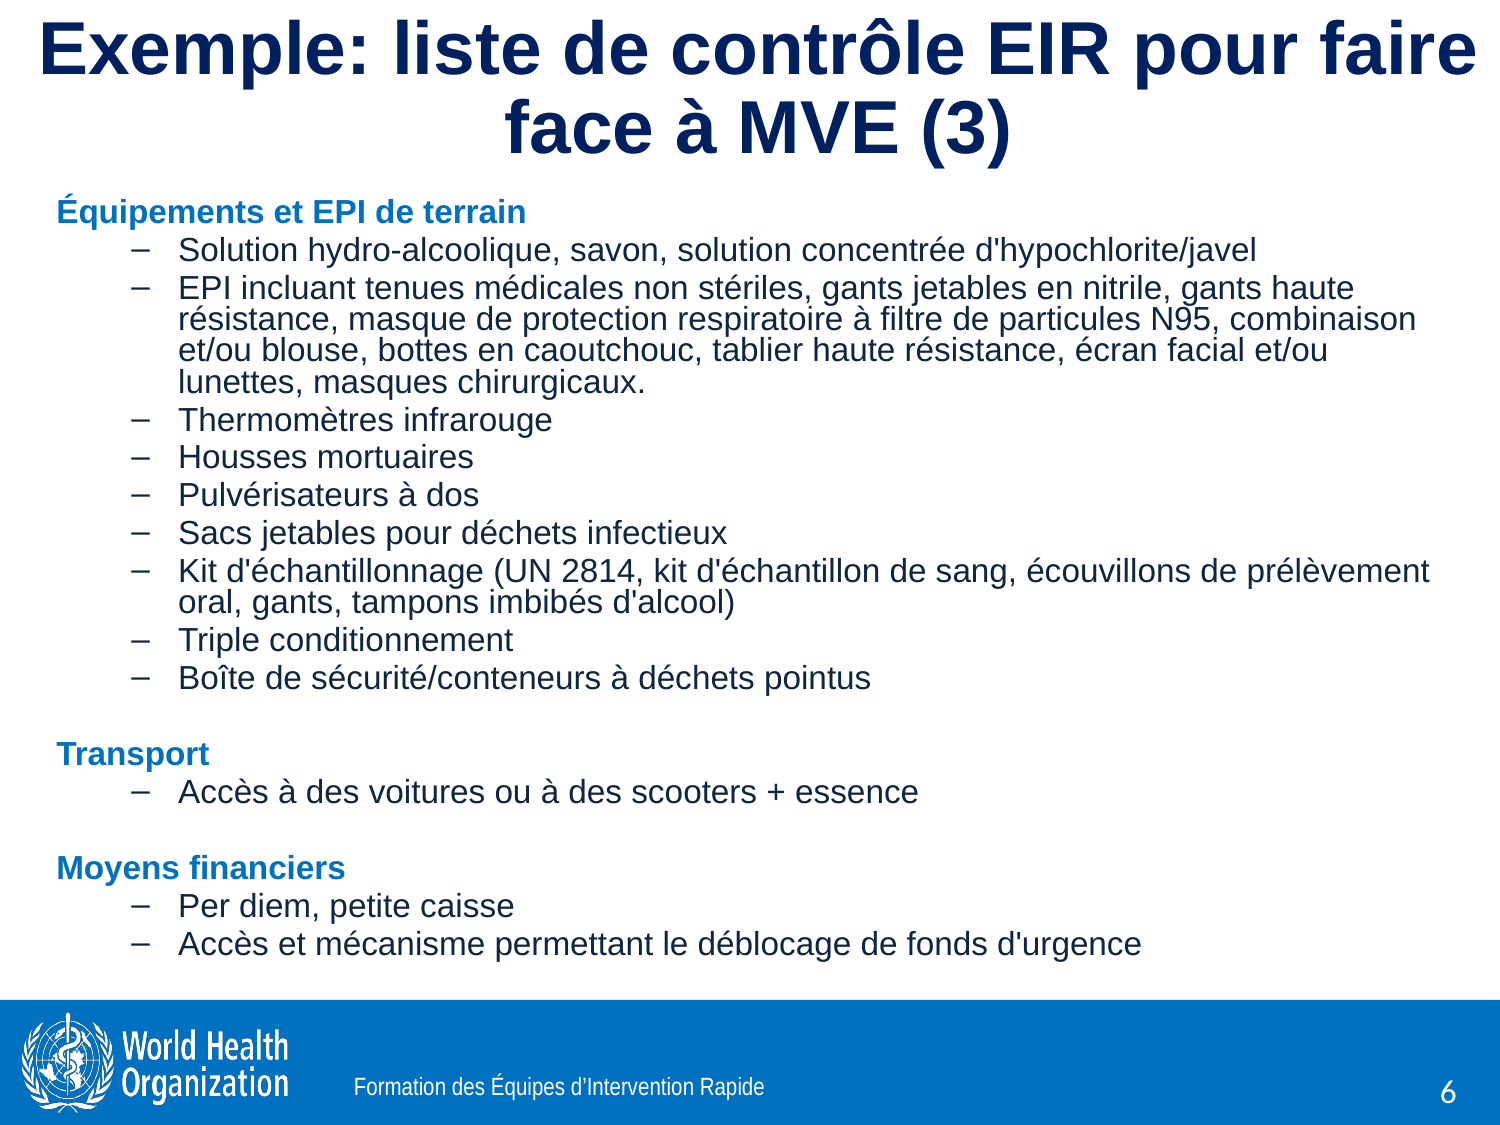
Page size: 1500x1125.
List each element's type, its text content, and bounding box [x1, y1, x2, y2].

list Équipements et EPI de terrain Solution hydro-alcoolique, savon, solution concentrée d'hypochlorite/javel EPI incluant tenues médicales non stériles, gants jetables en nitrile, gants haute résistance, masque de protection respiratoire à filtre de particules N95, combinaison et/ou blouse, bottes en caoutchouc, tablier haute résistance, écran facial et/ou lunettes, masques chirurgicaux. Thermomètres infrarouge Housses mortuaires Pulvérisateurs à dos Sacs jetables pour déchets infectieux Kit d'échantillonnage (UN 2814, kit d'échantillon de sang, écouvillons de prélèvement oral, gants, tampons imbibés d'alcool) Triple conditionnement Boîte de sécurité/conteneurs à déchets pointus Transport Accès à des voitures ou à des scooters + essence Moyens financiers Per diem, petite caisse Accès et mécanisme permettant le déblocage de fonds d'urgence [41, 191, 1447, 1024]
picture [21, 1012, 288, 1113]
title Exemple: liste de contrôle EIR pour faire face à MVE (3) [17, 0, 1500, 183]
